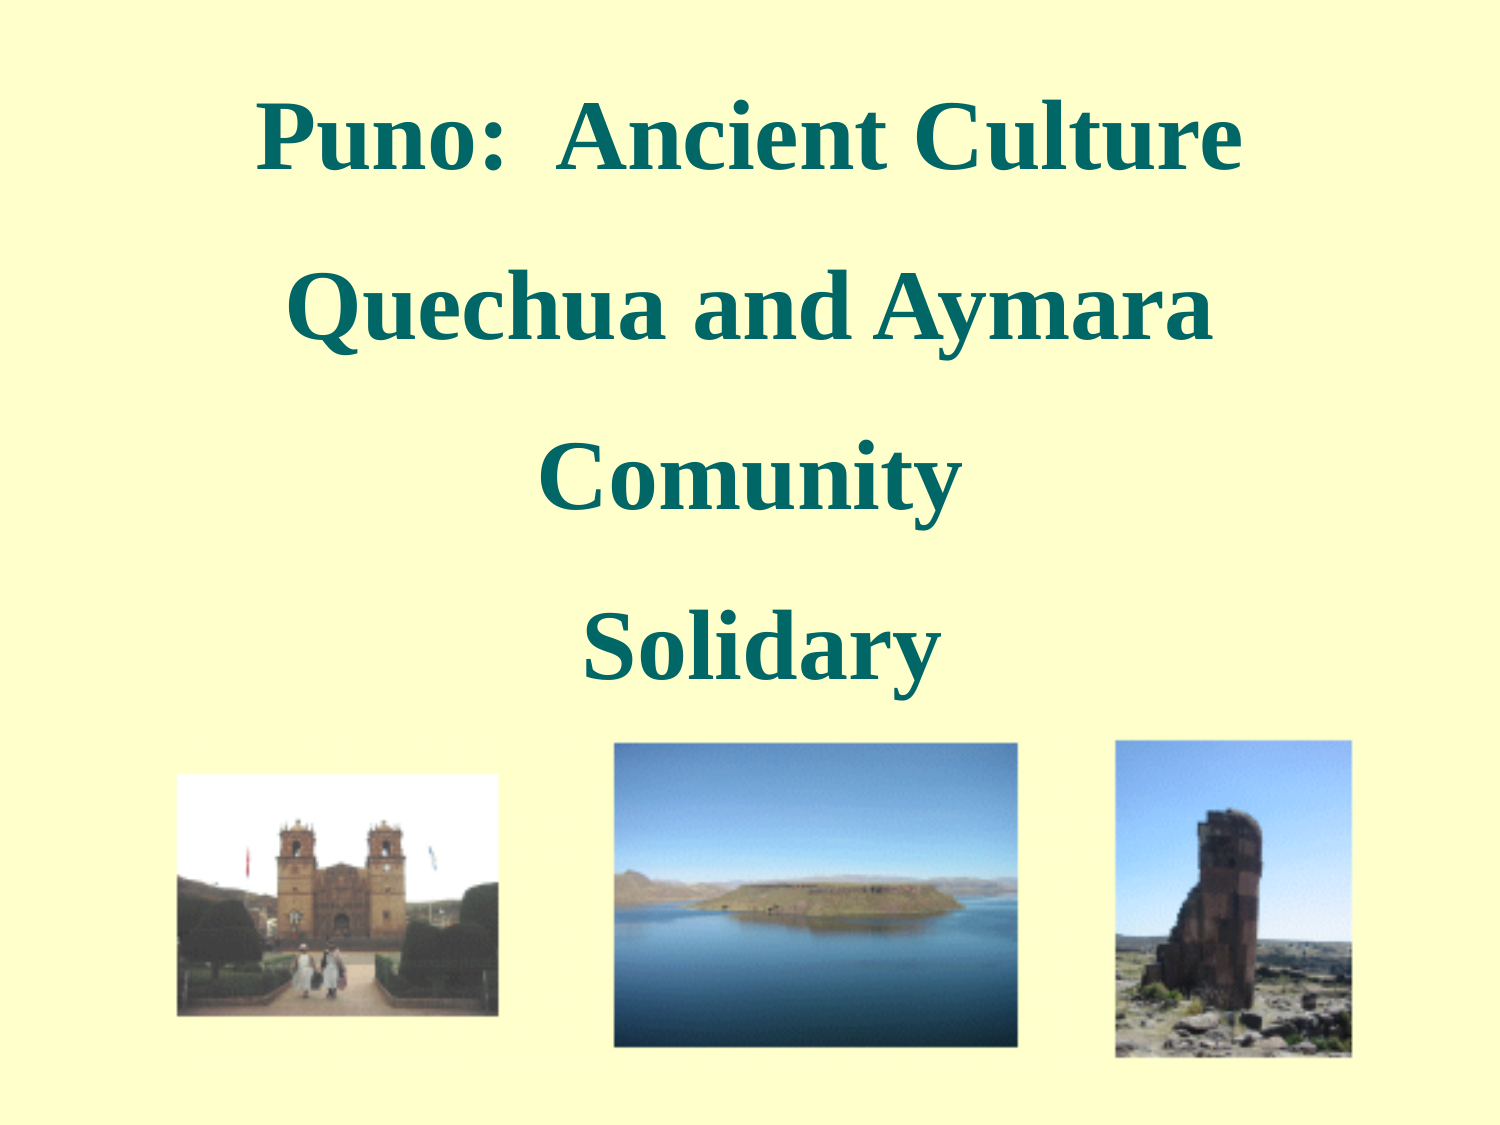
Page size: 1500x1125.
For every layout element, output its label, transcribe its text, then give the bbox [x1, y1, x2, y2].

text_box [165, 736, 1363, 1061]
text_box Puno: Ancient Culture Quechua and Aymara Comunity Solidary [149, 62, 1350, 708]
